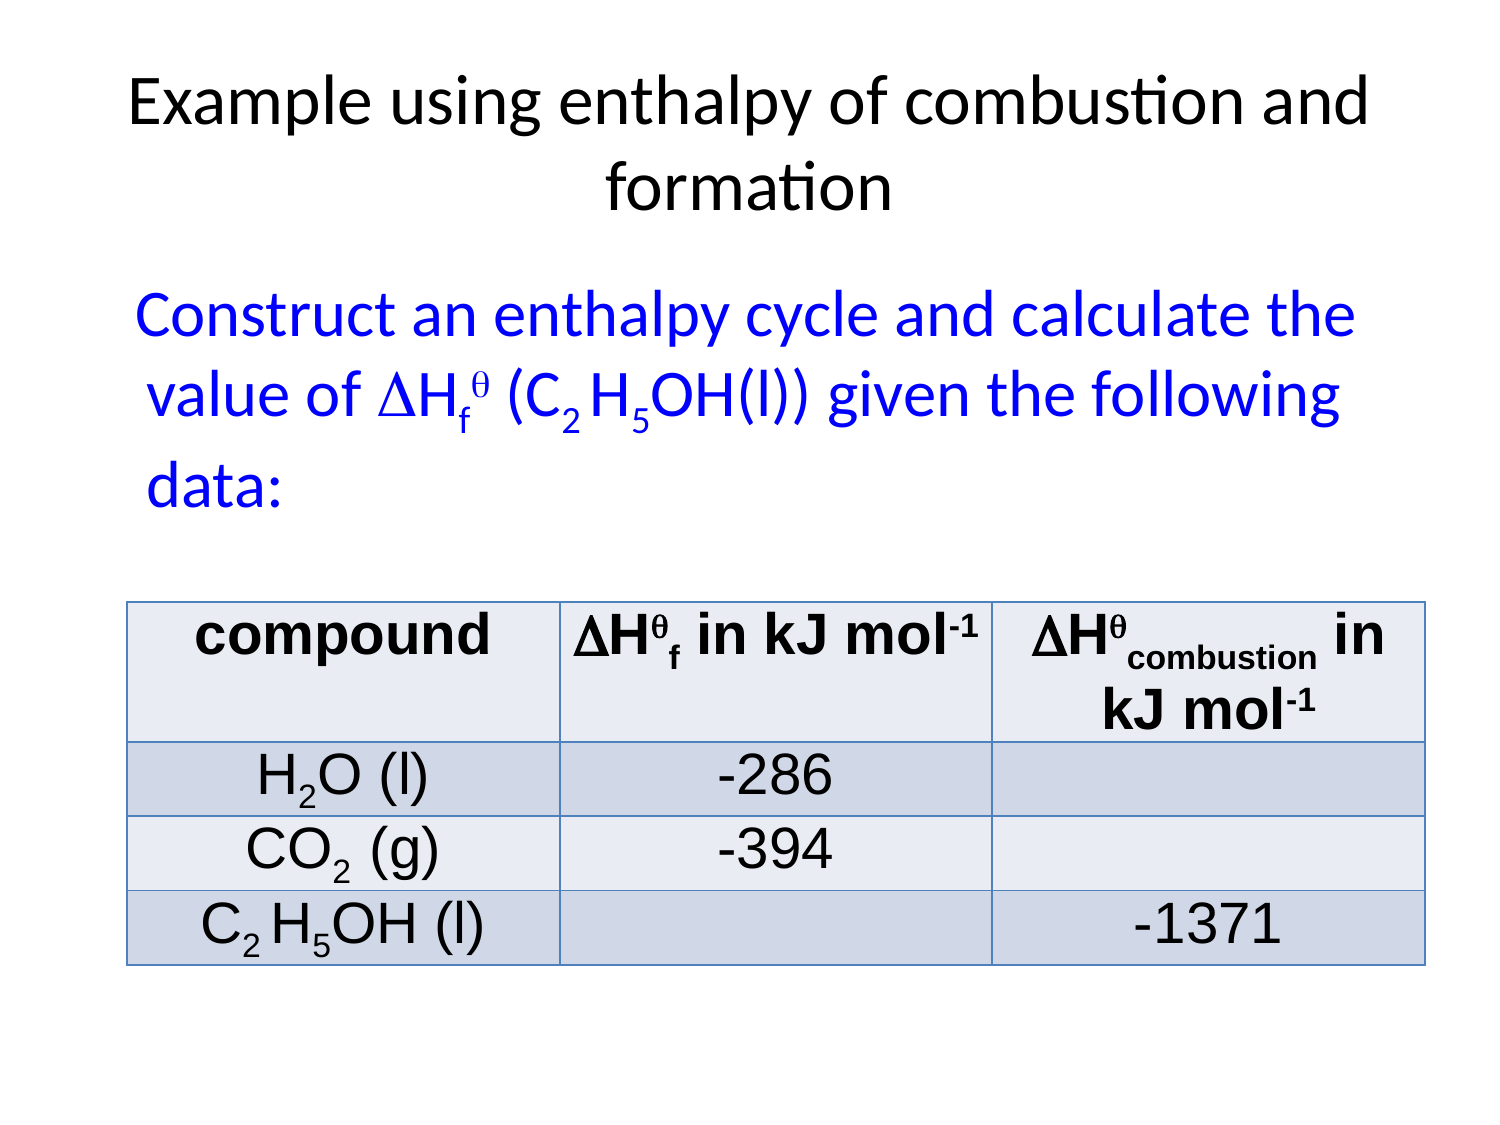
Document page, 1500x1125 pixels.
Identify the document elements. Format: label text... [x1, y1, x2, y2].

table_cell -394 [561, 817, 991, 890]
table_cell CO2 (g) [128, 817, 559, 890]
table_cell -1371 [993, 891, 1424, 964]
table_cell H2O (l) [128, 743, 559, 815]
table_cell [993, 743, 1424, 815]
table_cell [561, 891, 991, 964]
title Example using enthalpy of combustion and formation [75, 45, 1425, 233]
table_header compound [128, 603, 559, 741]
list Construct an enthalpy cycle and calculate the value of Hf (C2 H5OH(l)) given the following data: [75, 262, 1425, 1005]
table_cell -286 [561, 743, 991, 815]
table_header Hf in kJ mol-1 [561, 603, 991, 741]
table_cell [993, 817, 1424, 890]
table_header Hcombustion in kJ mol-1 [993, 603, 1424, 741]
table_cell C2 H5OH (l) [128, 891, 559, 964]
